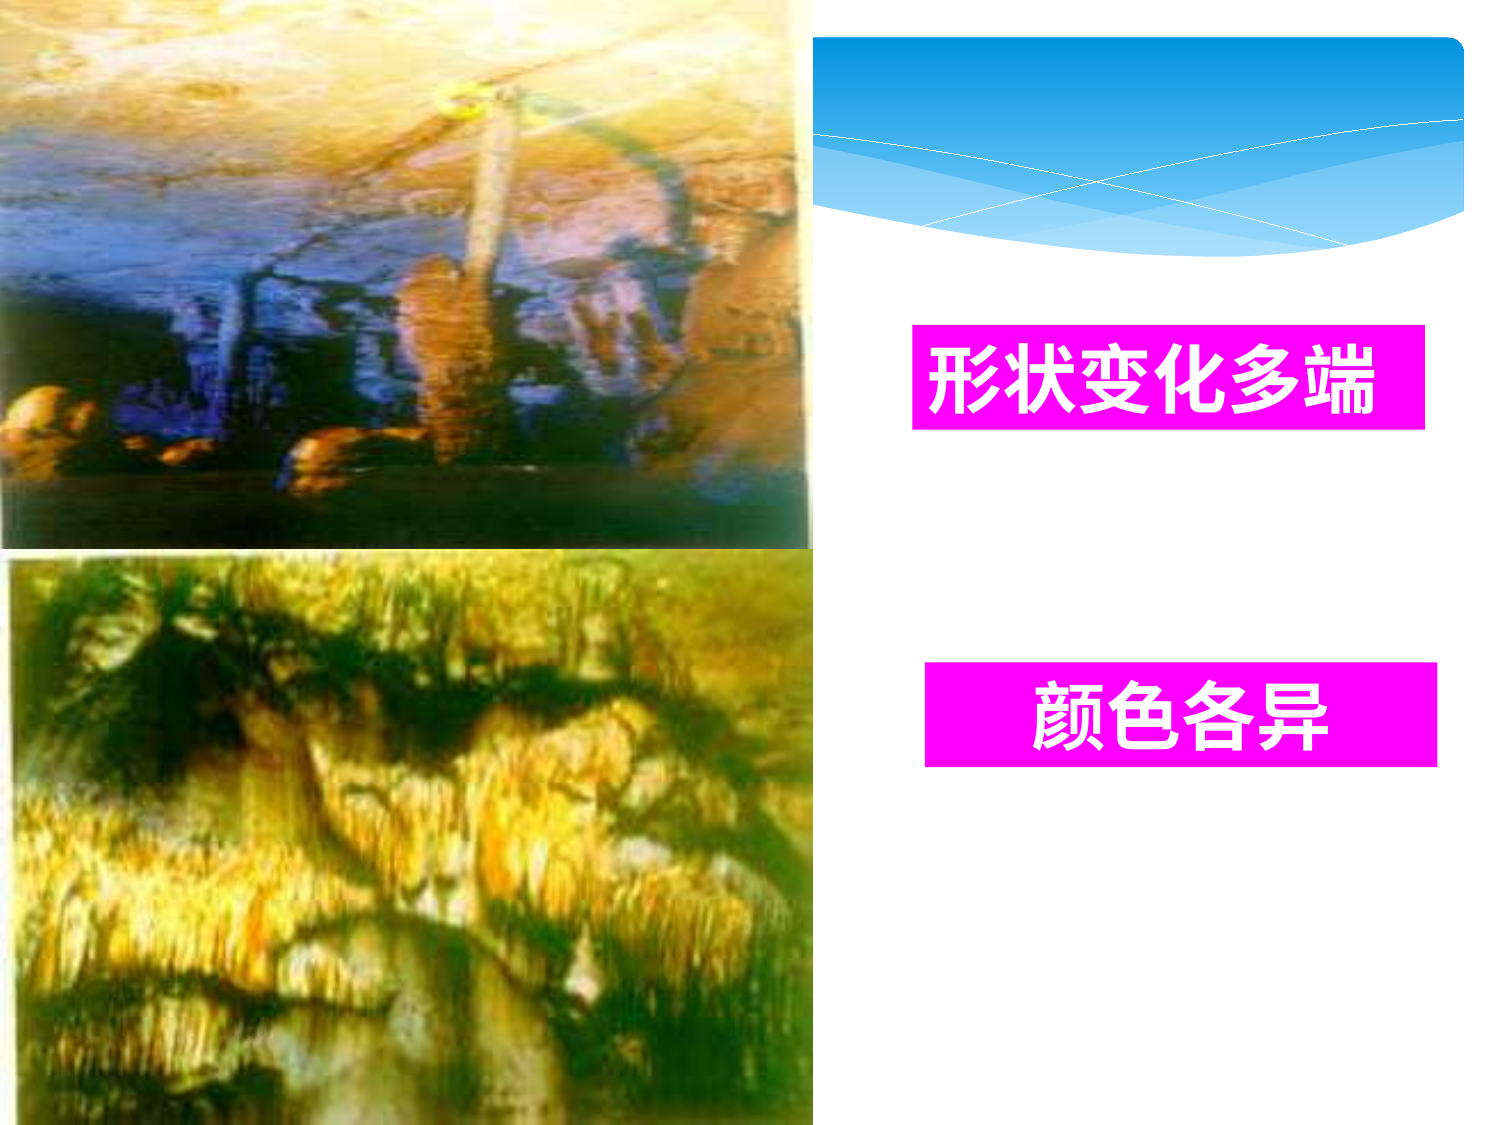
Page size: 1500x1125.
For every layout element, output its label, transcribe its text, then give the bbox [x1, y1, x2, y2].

text_box 形状变化多端 [912, 324, 1425, 430]
text_box 颜色各异 [924, 662, 1438, 768]
picture [0, 0, 813, 1125]
